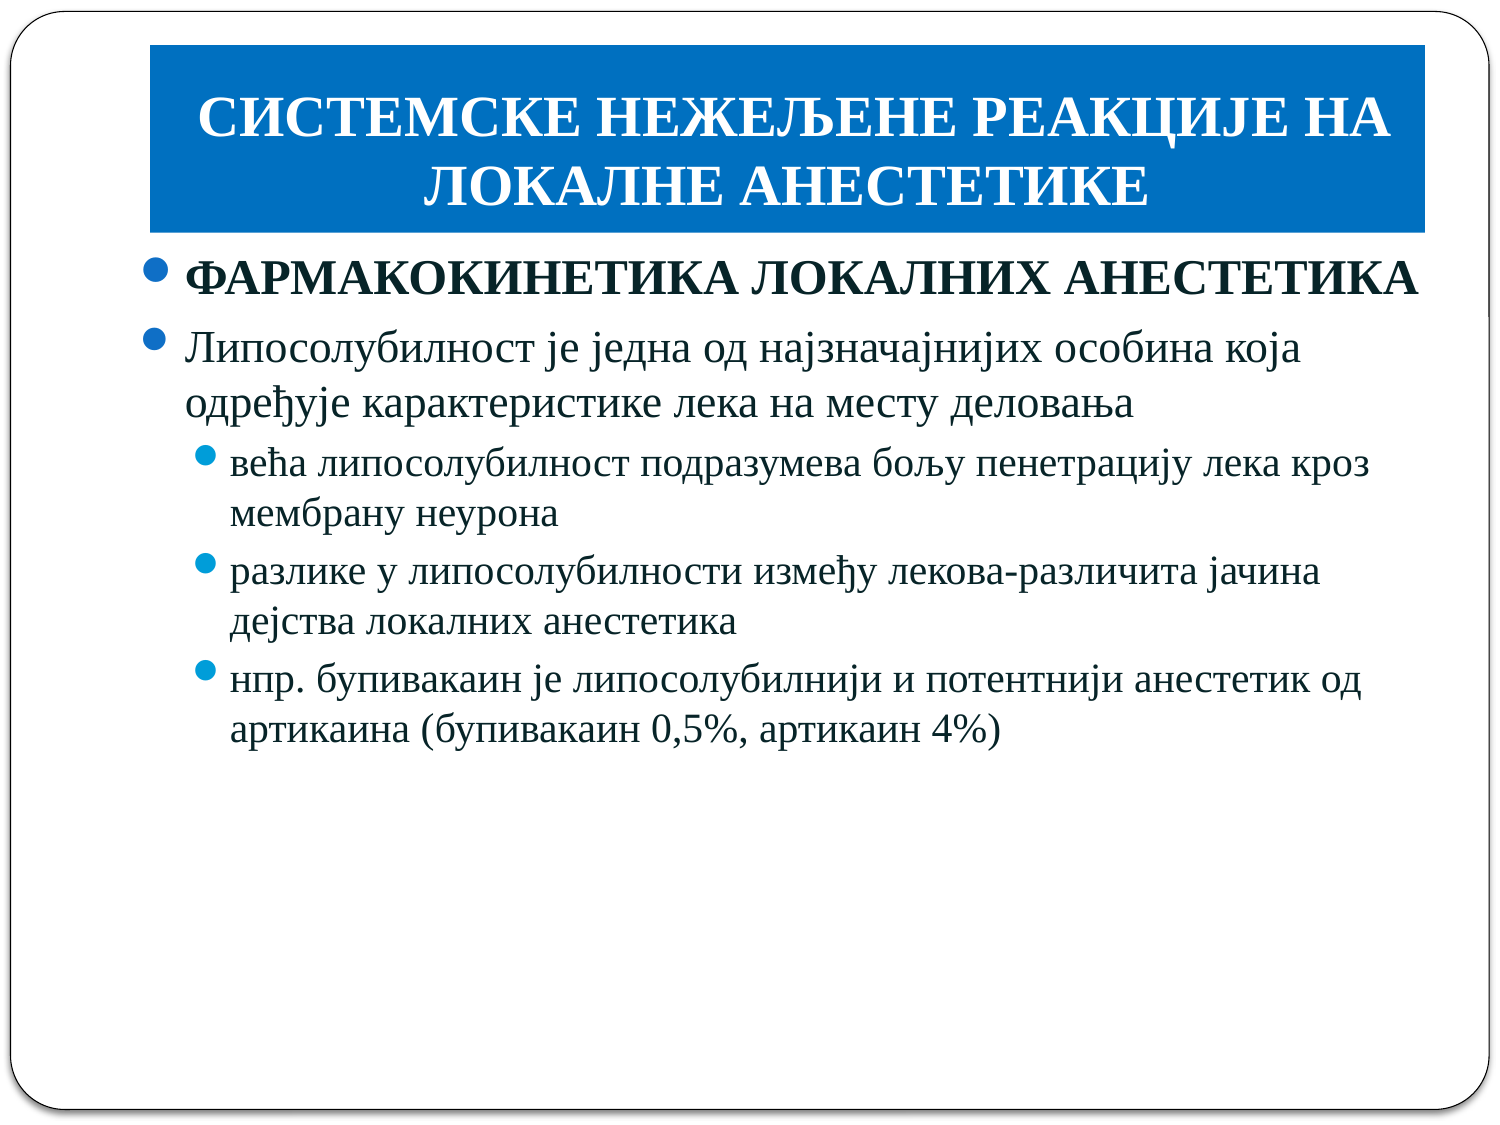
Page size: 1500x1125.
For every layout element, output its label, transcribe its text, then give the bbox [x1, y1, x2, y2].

list ФАРМАКОКИНЕТИКА ЛОКАЛНИХ АНЕСТЕТИКА Липосолубилност је једна од најзначајнијих особина која одређује карактеристике лека на месту деловања већа липосолубилност подразумева бољу пенетрацију лека кроз мембрану неурона разлике у липосолубилности између лекова-различита јачина дејства локалних анестетика нпр. бупивакаин је липосолубилнији и потентнији анестетик од артикаина (бупивакаин 0,5%, артикаин 4%) [125, 237, 1463, 1063]
title СИСТЕМСКЕ НЕЖЕЉЕНЕ РЕАКЦИЈЕ НА ЛОКАЛНЕ АНЕСТЕТИКЕ [150, 45, 1425, 233]
